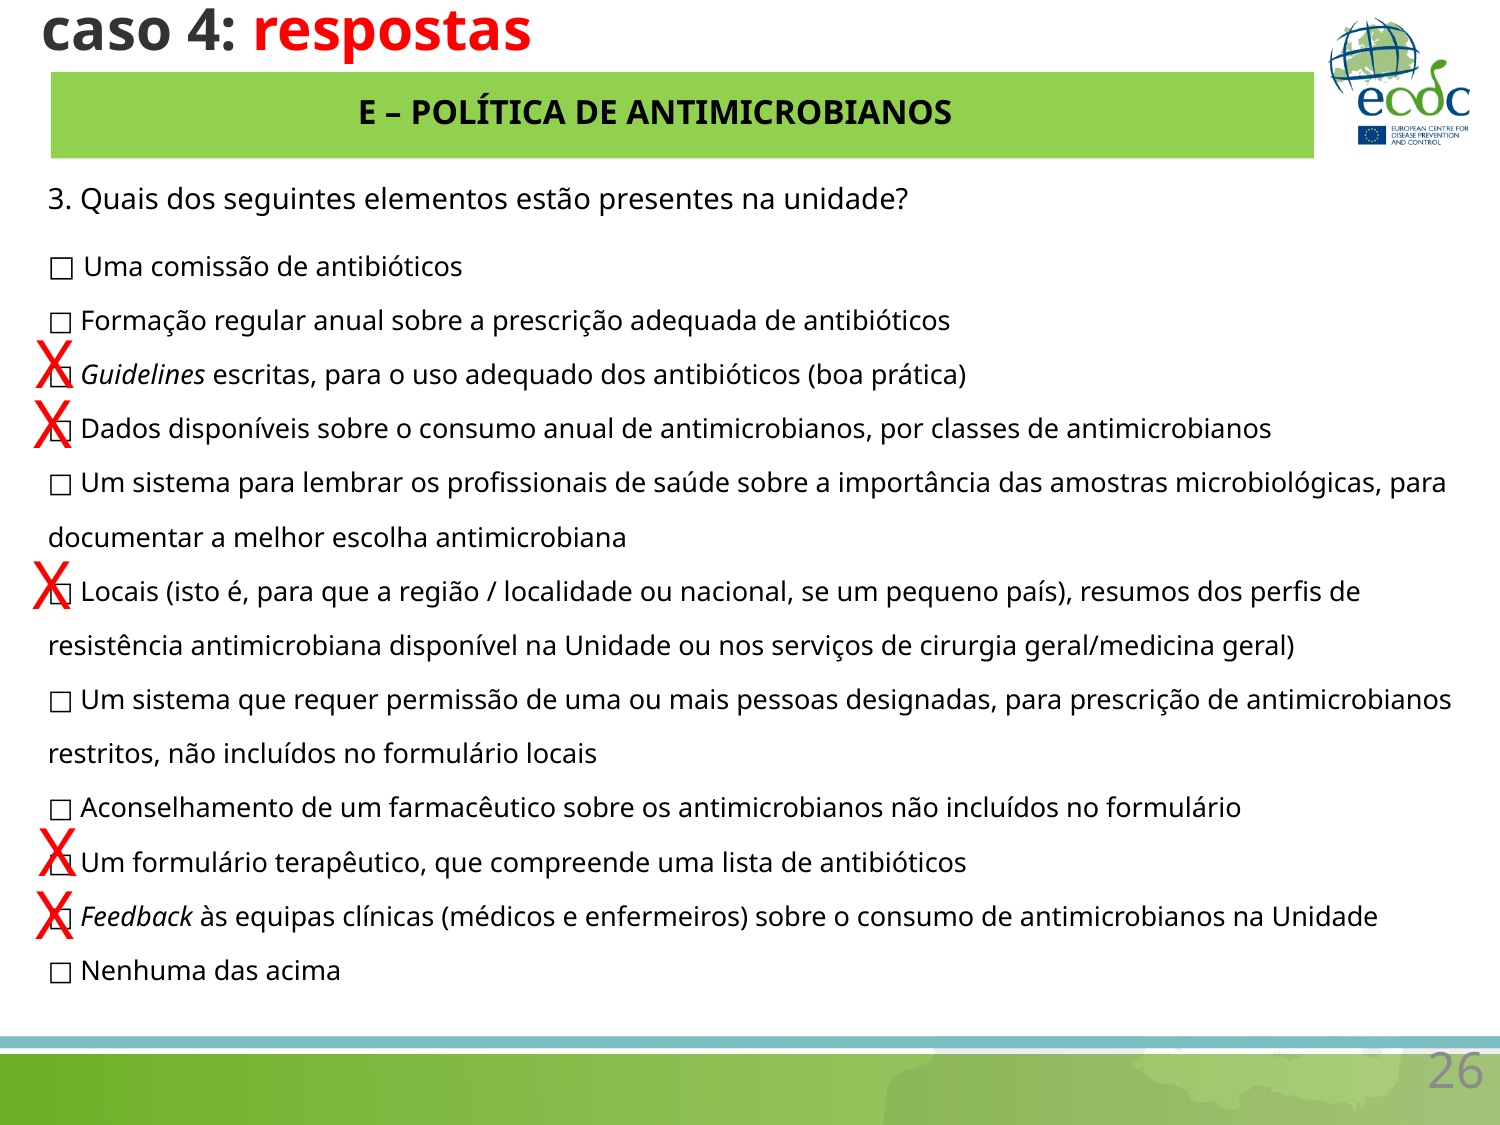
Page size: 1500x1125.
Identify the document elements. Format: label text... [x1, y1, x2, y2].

list 3. Quais dos seguintes elementos estão presentes na unidade? □ Uma comissão de antibióticos □ Formação regular anual sobre a prescrição adequada de antibióticos □ Guidelines escritas, para o uso adequado dos antibióticos (boa prática) □ Dados disponíveis sobre o consumo anual de antimicrobianos, por classes de antimicrobianos □ Um sistema para lembrar os profissionais de saúde sobre a importância das amostras microbiológicas, para documentar a melhor escolha antimicrobiana □ Locais (isto é, para que a região / localidade ou nacional, se um pequeno país), resumos dos perfis de resistência antimicrobiana disponível na Unidade ou nos serviços de cirurgia geral/medicina geral) □ Um sistema que requer permissão de uma ou mais pessoas designadas, para prescrição de antimicrobianos restritos, não incluídos no formulário locais □ Aconselhamento de um farmacêutico sobre os antimicrobianos não incluídos no formulário □ Um formulário terapêutico, que compreende uma lista de antibióticos □ Feedback às equipas clínicas (médicos e enfermeiros) sobre o consumo de antimicrobianos na Unidade □ Nenhuma das acima [47, 179, 1500, 879]
picture [0, 1036, 1500, 1125]
text_box E – POLÍTICA DE ANTIMICROBIANOS [343, 88, 1107, 140]
text_box X [20, 874, 87, 962]
text_box X [18, 544, 84, 632]
picture [1328, 17, 1473, 148]
title caso 4: respostas [41, 0, 1393, 93]
text_box X [20, 323, 86, 410]
text_box [50, 71, 1314, 159]
text_box X [23, 811, 89, 899]
slide_number 26 [1149, 1042, 1500, 1103]
text_box X [18, 383, 84, 471]
